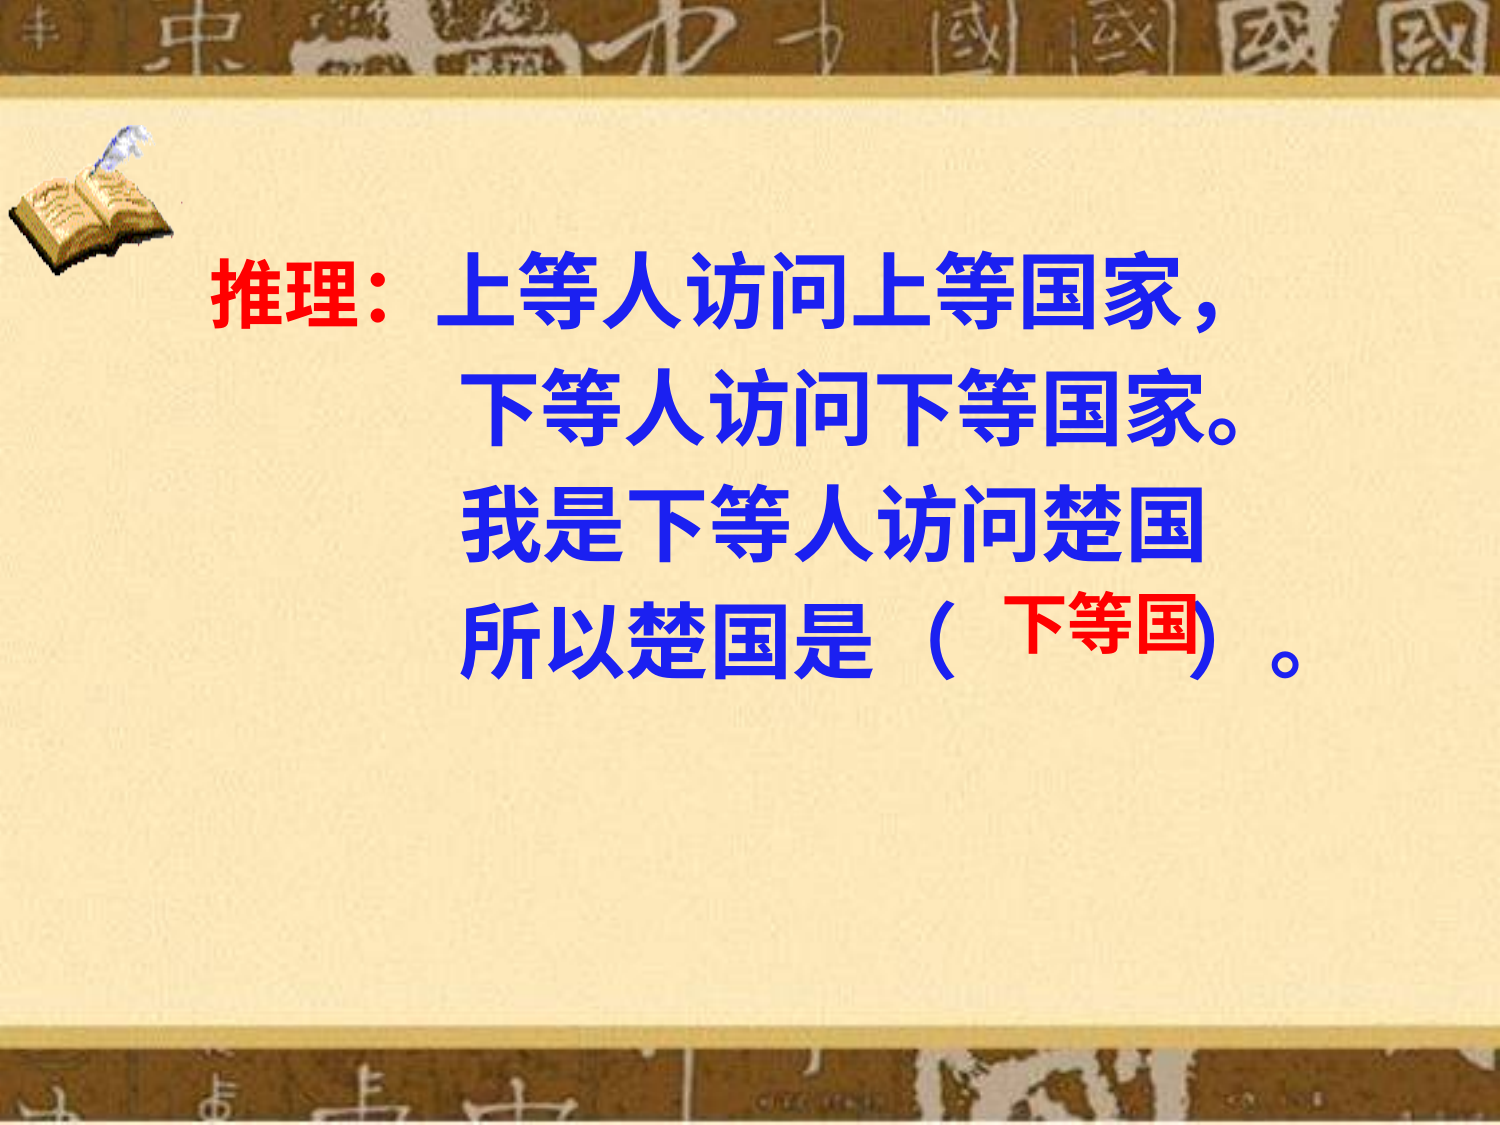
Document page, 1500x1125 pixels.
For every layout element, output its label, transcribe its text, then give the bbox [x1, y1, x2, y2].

text_box 推理：上等人访问上等国家， 下等人访问下等国家。 我是下等人访问楚国 所以楚国是（ ）。 [194, 231, 1424, 697]
text_box 下等国 [986, 574, 1282, 669]
picture [0, 0, 1500, 1125]
